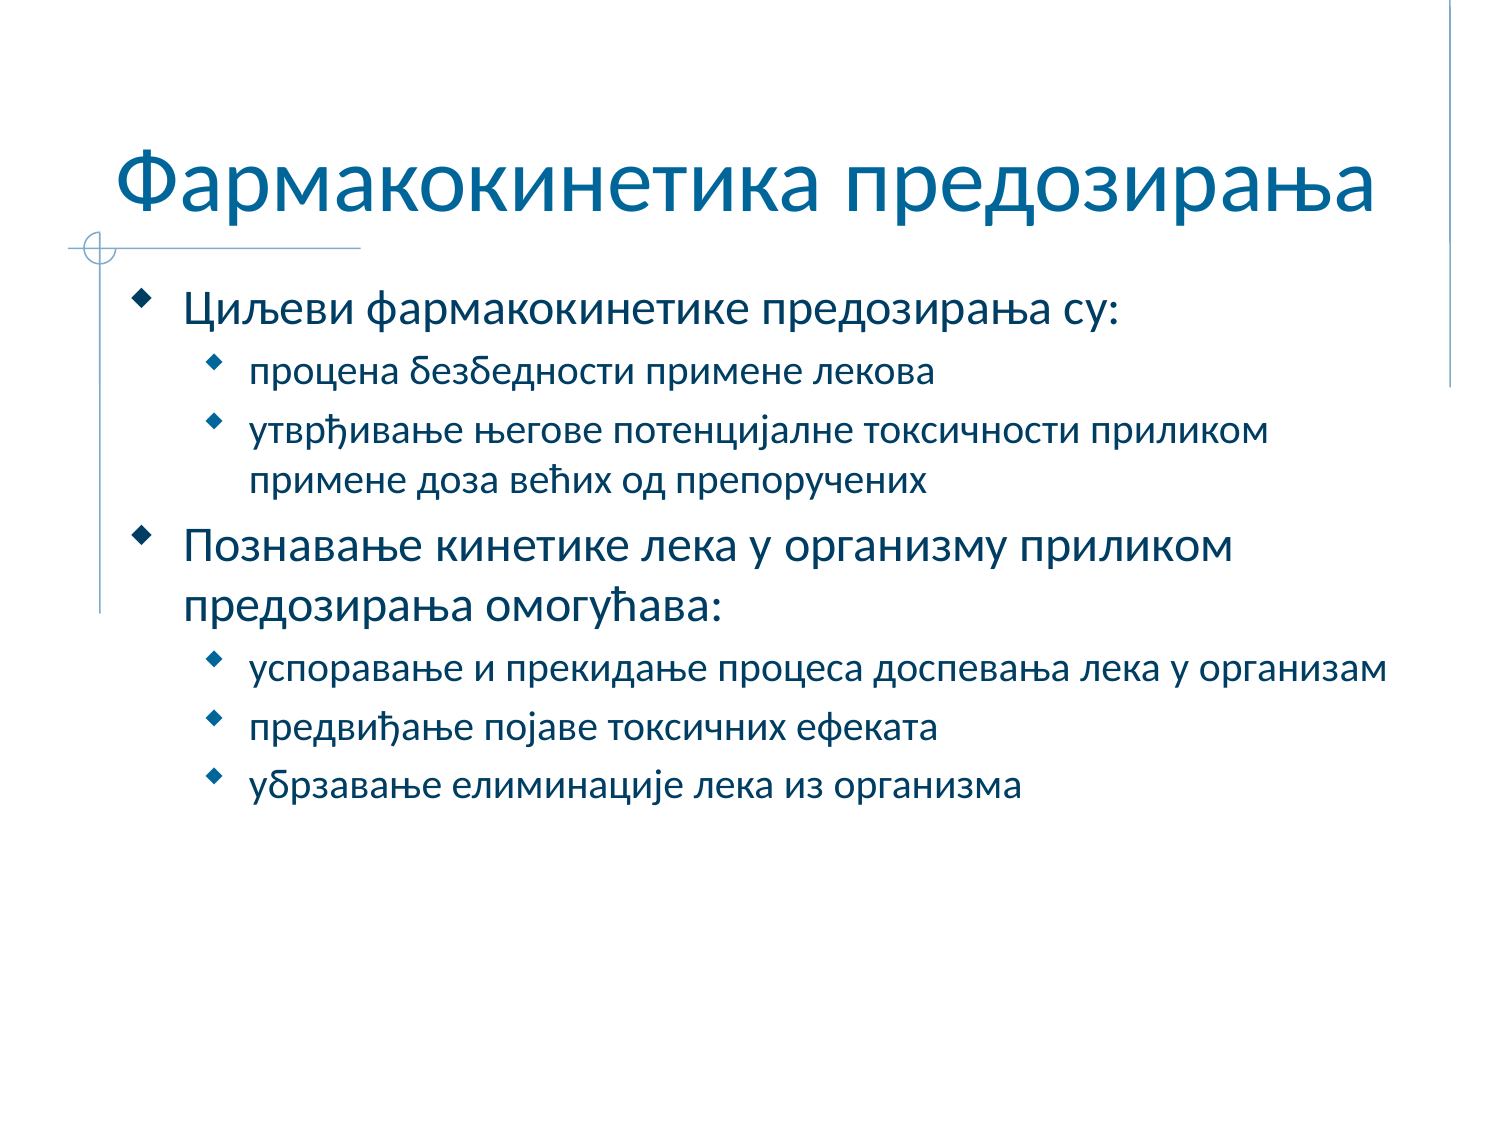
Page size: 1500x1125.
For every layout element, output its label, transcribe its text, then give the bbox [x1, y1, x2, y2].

title Фармакокинетика предозирања [100, 49, 1459, 238]
list Циљеви фармакокинетике предозирања су: процена безбедности примене лекова утврђивање његове потенцијалне токсичности приликом примене доза већих од препоручених Познавање кинетике лека у организму приликом предозирања омогућава: успоравање и прекидање процеса доспевања лека у организам предвиђање појаве токсичних ефеката убрзавање елиминације лека из организма [111, 266, 1436, 1059]
